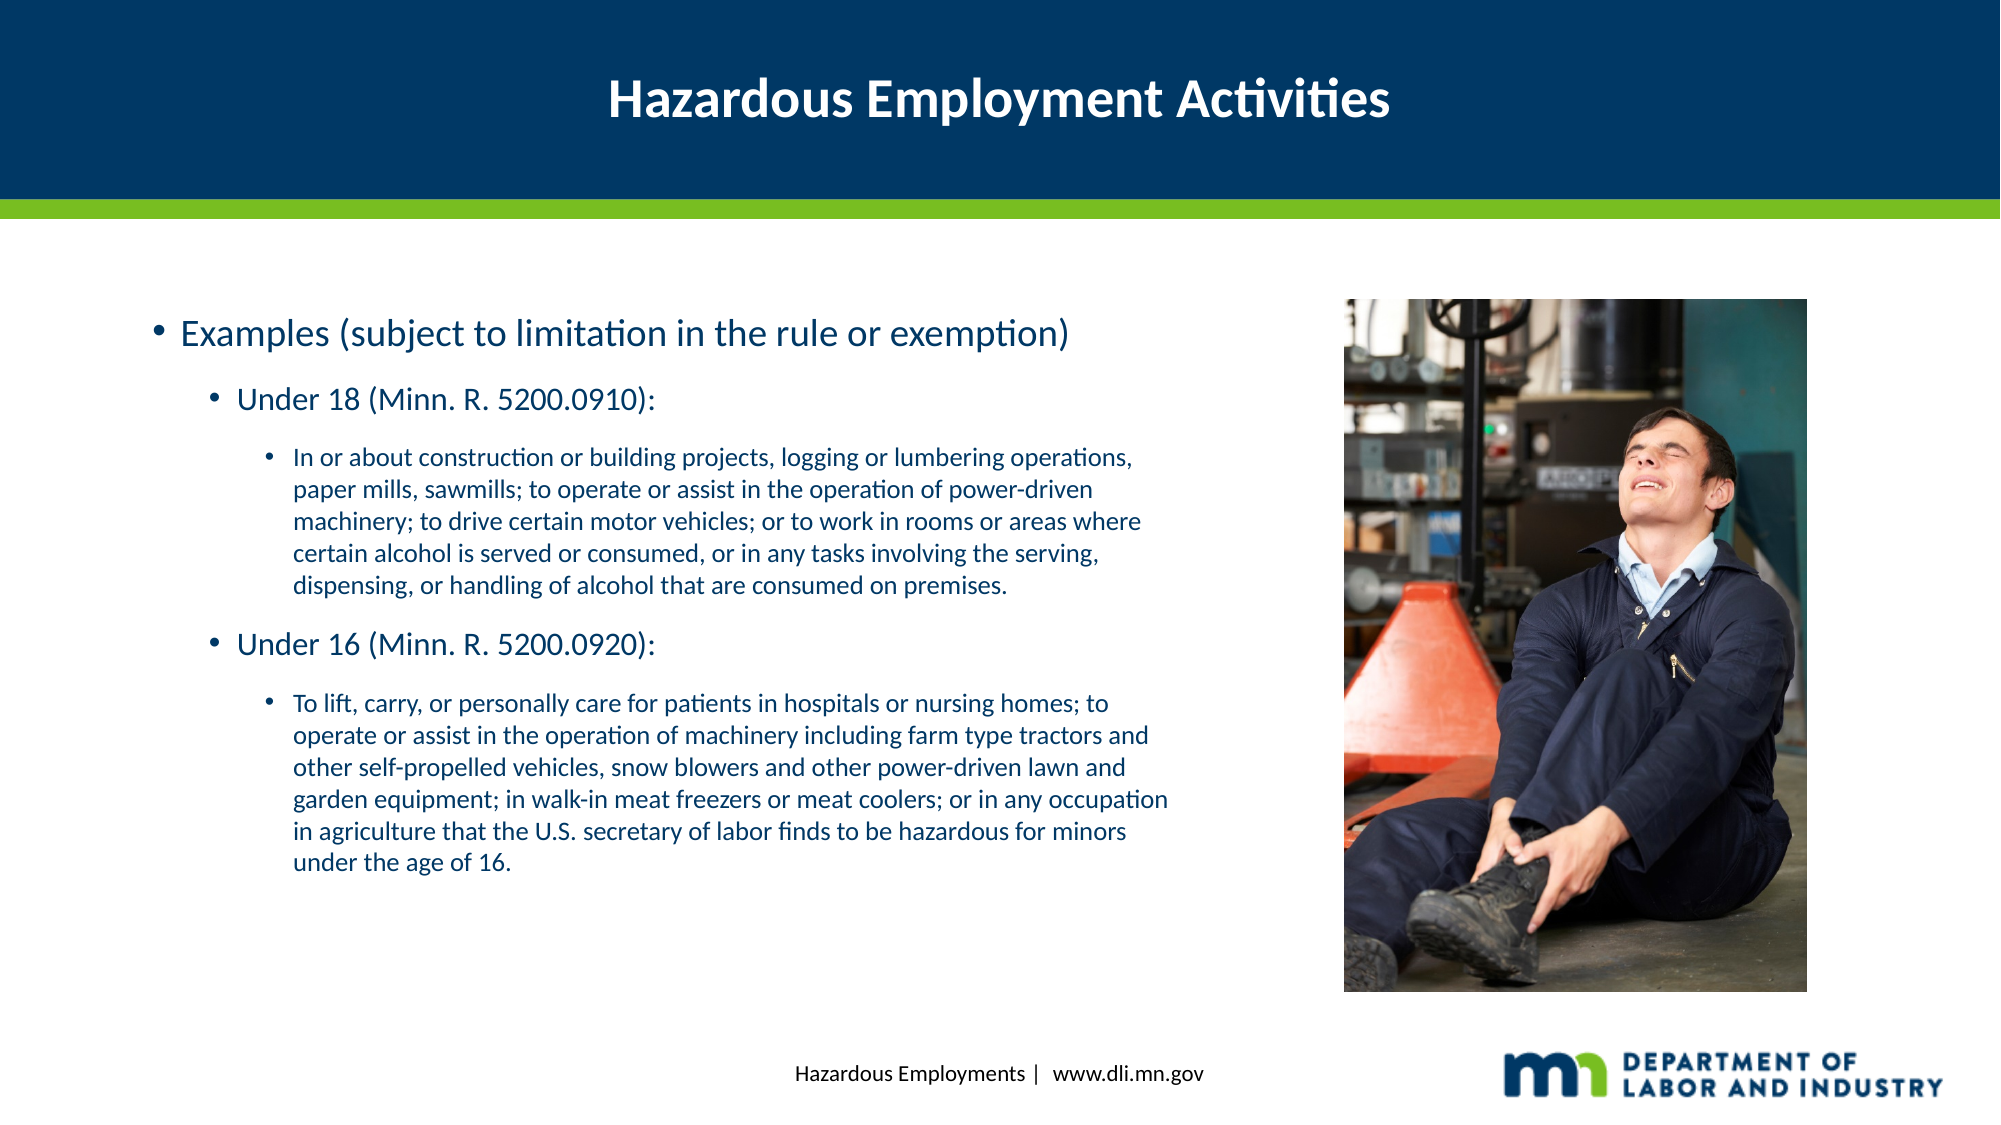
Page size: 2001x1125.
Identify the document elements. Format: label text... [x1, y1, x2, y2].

title Hazardous Employment Activities [0, 0, 2000, 200]
footer Hazardous Employments | www.dli.mn.gov [541, 1042, 1459, 1103]
list Examples (subject to limitation in the rule or exemption) Under 18 (Minn. R. 5200.0910): In or about construction or building projects, logging or lumbering operations, paper mills, sawmills; to operate or assist in the operation of power-driven machinery; to drive certain motor vehicles; or to work in rooms or areas where certain alcohol is served or consumed, or in any tasks involving the serving, dispensing, or handling of alcohol that are consumed on premises. Under 16 (Minn. R. 5200.0920): To lift, carry, or personally care for patients in hospitals or nursing homes; to operate or assist in the operation of machinery including farm type tractors and other self-propelled vehicles, snow blowers and other power-driven lawn and garden equipment; in walk-in meat freezers or meat coolers; or in any occupation in agriculture that the U.S. secretary of labor finds to be hazardous for minors under the age of 16. [137, 299, 1196, 1014]
picture [1488, 1027, 1963, 1124]
picture [1344, 299, 1807, 992]
